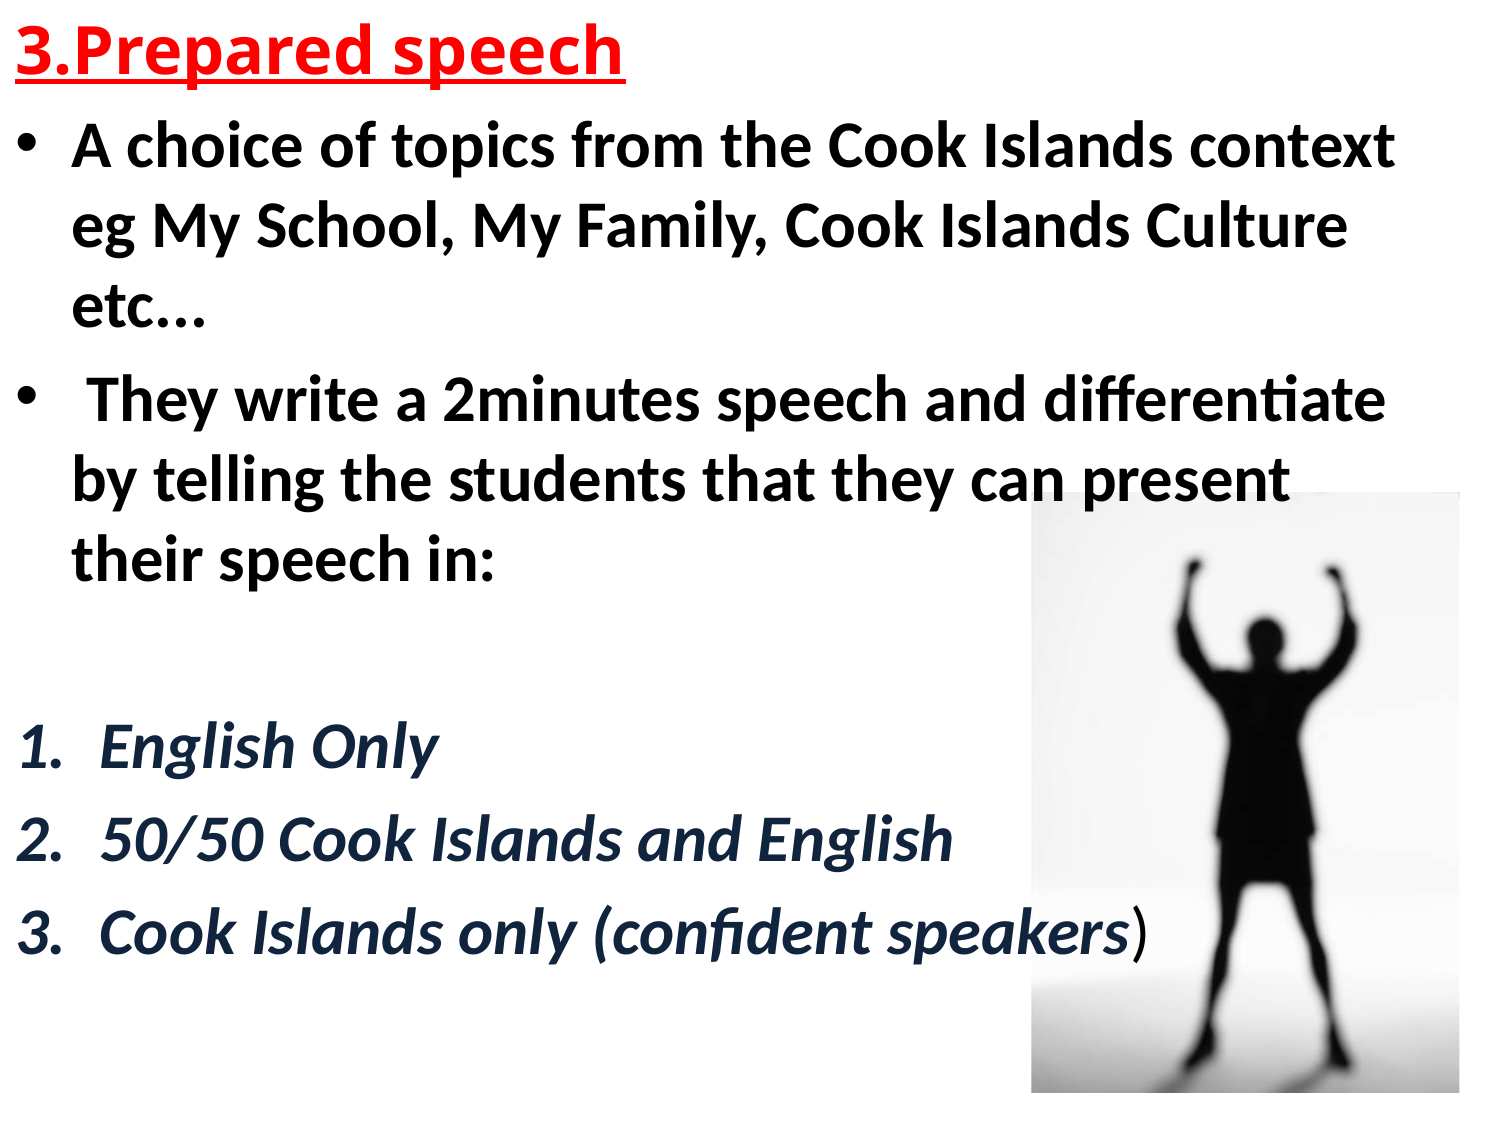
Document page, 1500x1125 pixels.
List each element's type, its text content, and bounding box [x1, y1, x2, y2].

picture [1030, 491, 1460, 1093]
list 3.Prepared speech A choice of topics from the Cook Islands context eg My School, My Family, Cook Islands Culture etc... They write a 2minutes speech and differentiate by telling the students that they can present their speech in: English Only 50/50 Cook Islands and English Cook Islands only (confident speakers) [0, 0, 1425, 1125]
